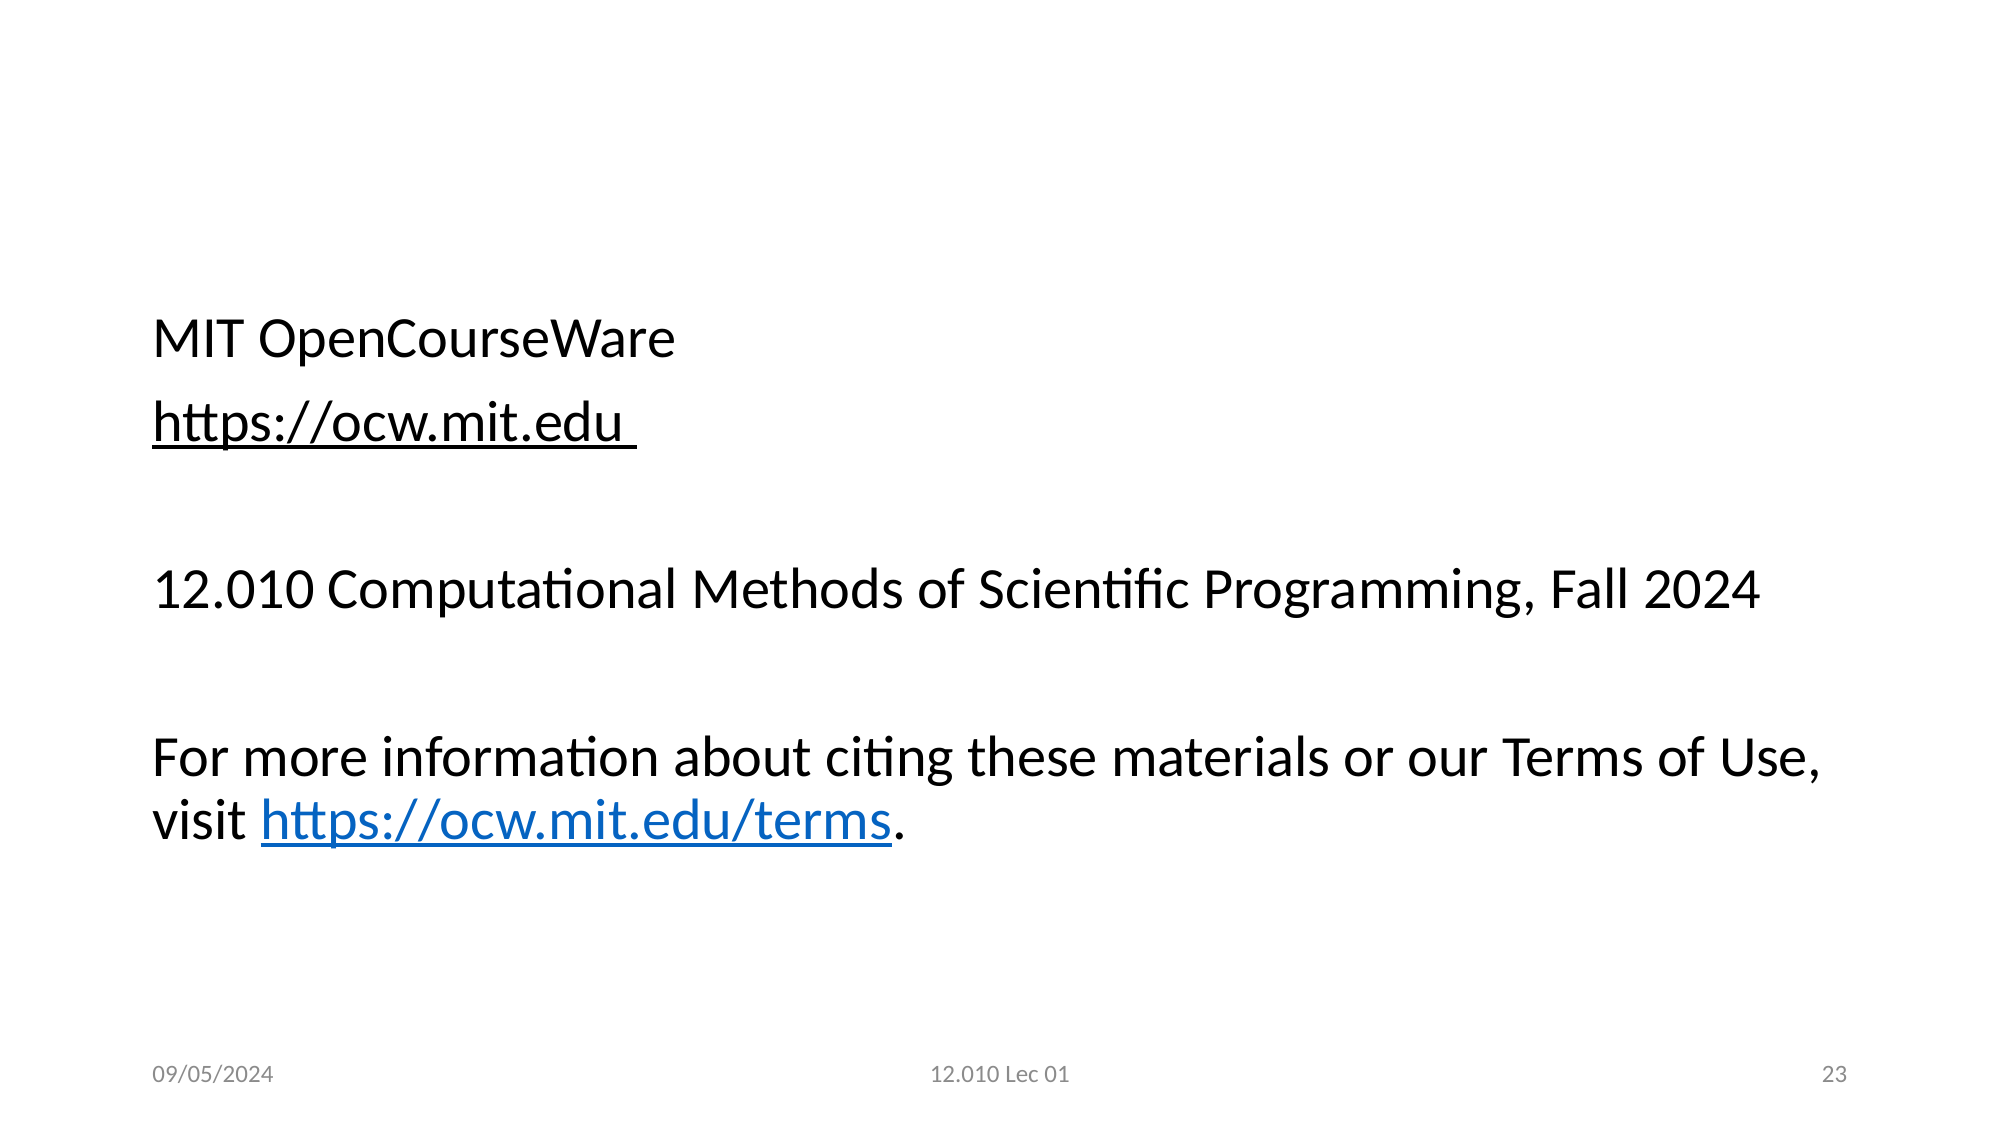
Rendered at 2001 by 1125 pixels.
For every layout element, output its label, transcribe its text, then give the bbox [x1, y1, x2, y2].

footer 12.010 Lec 01 [662, 1042, 1338, 1103]
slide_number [137, 1042, 588, 1103]
list MIT OpenCourseWare https://ocw.mit.edu 12.010 Computational Methods of Scientific Programming, Fall 2024 For more information about citing these materials or our Terms of Use, visit https://ocw.mit.edu/terms. [137, 299, 1863, 1014]
slide_number 23 [1412, 1042, 1863, 1103]
